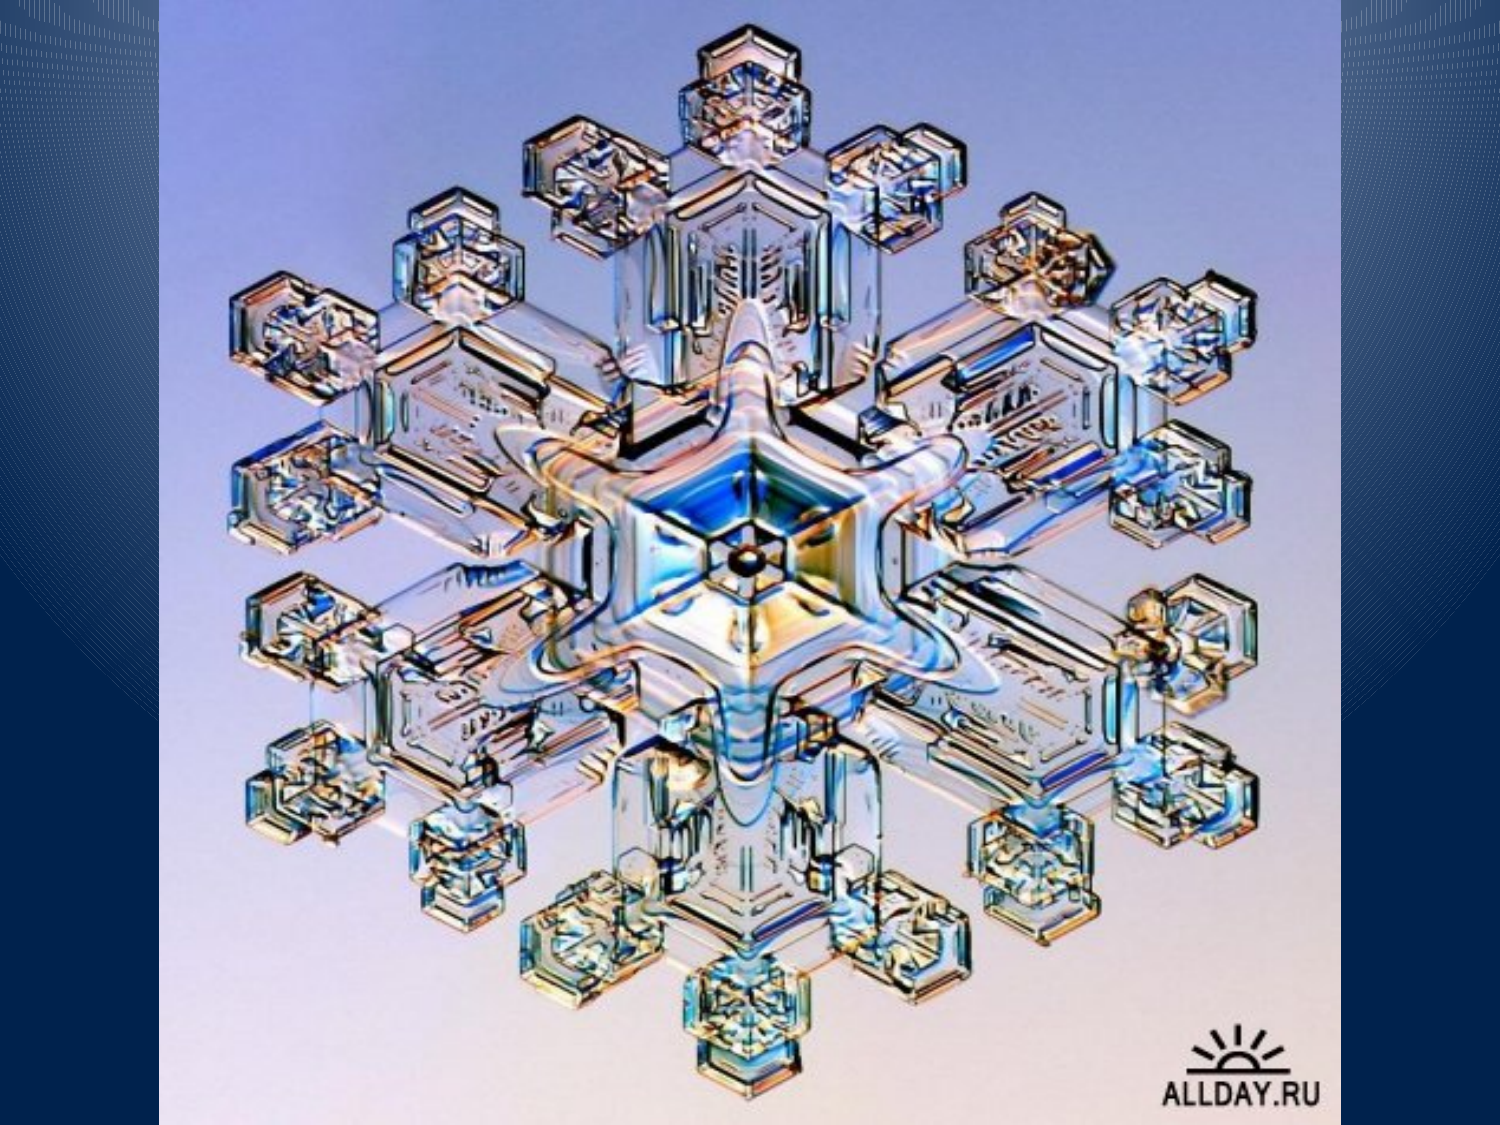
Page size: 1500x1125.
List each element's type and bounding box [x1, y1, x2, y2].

picture [159, 0, 1341, 1125]
